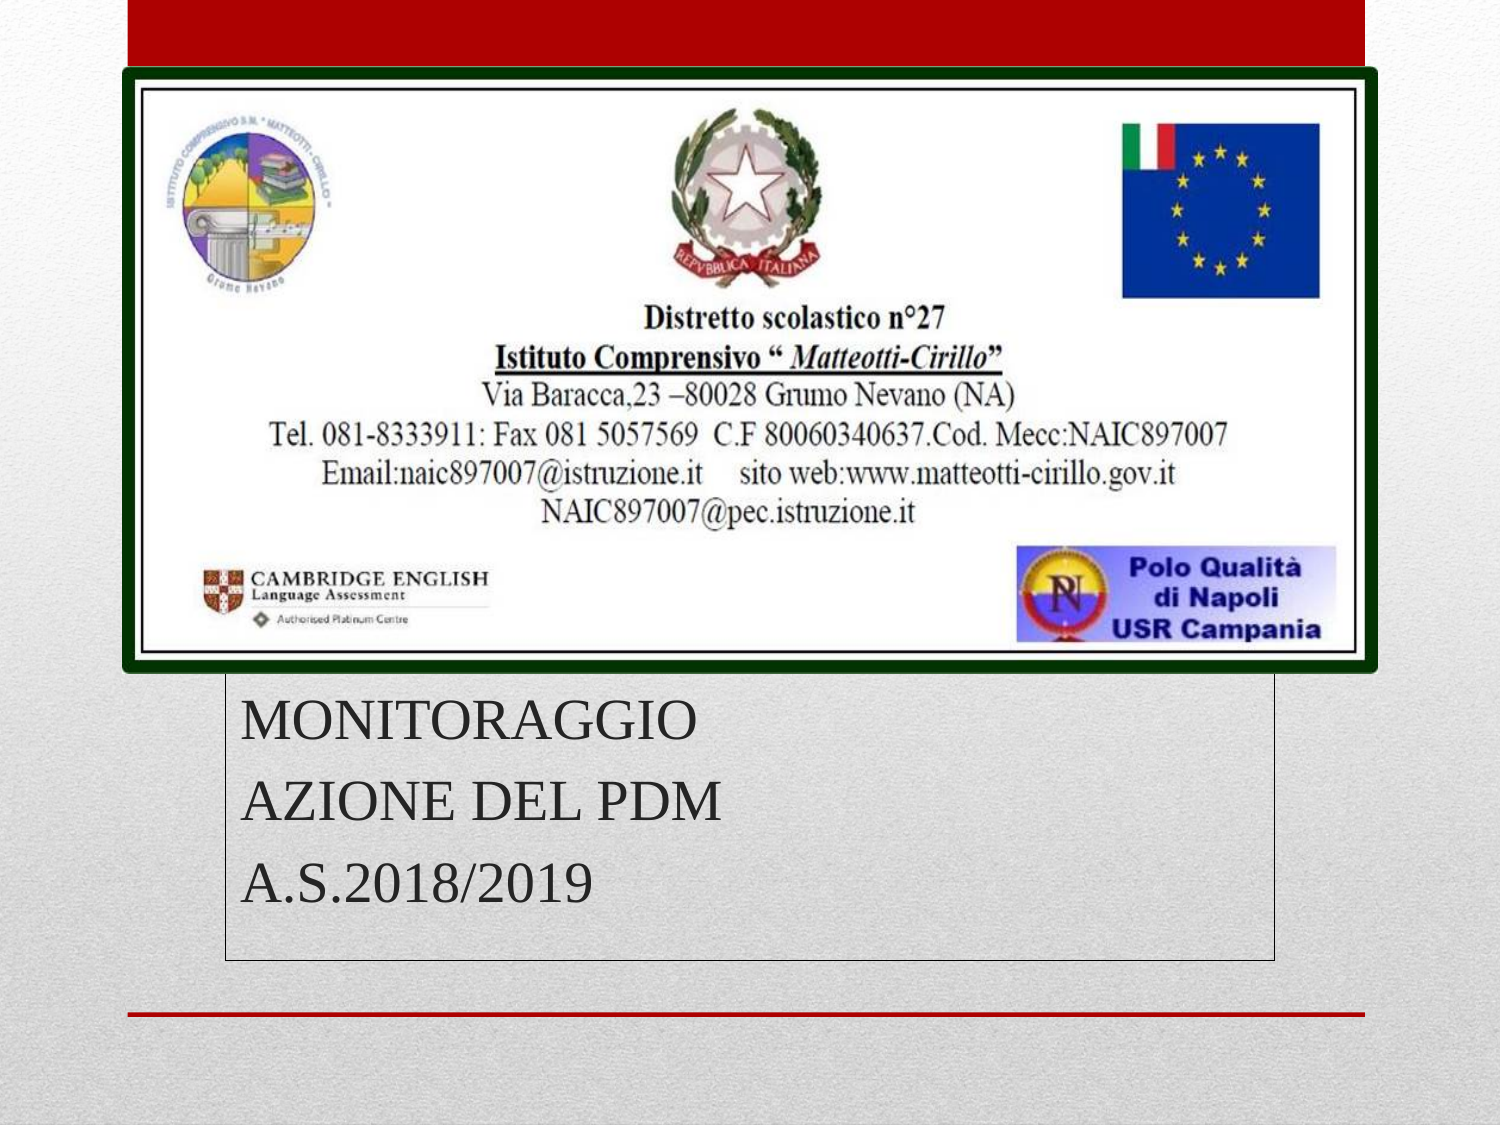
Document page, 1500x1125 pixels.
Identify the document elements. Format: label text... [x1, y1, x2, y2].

subtitle MONITORAGGIO AZIONE DEL PDM A.S.2018/2019 [225, 686, 1275, 961]
picture [121, 65, 1379, 675]
